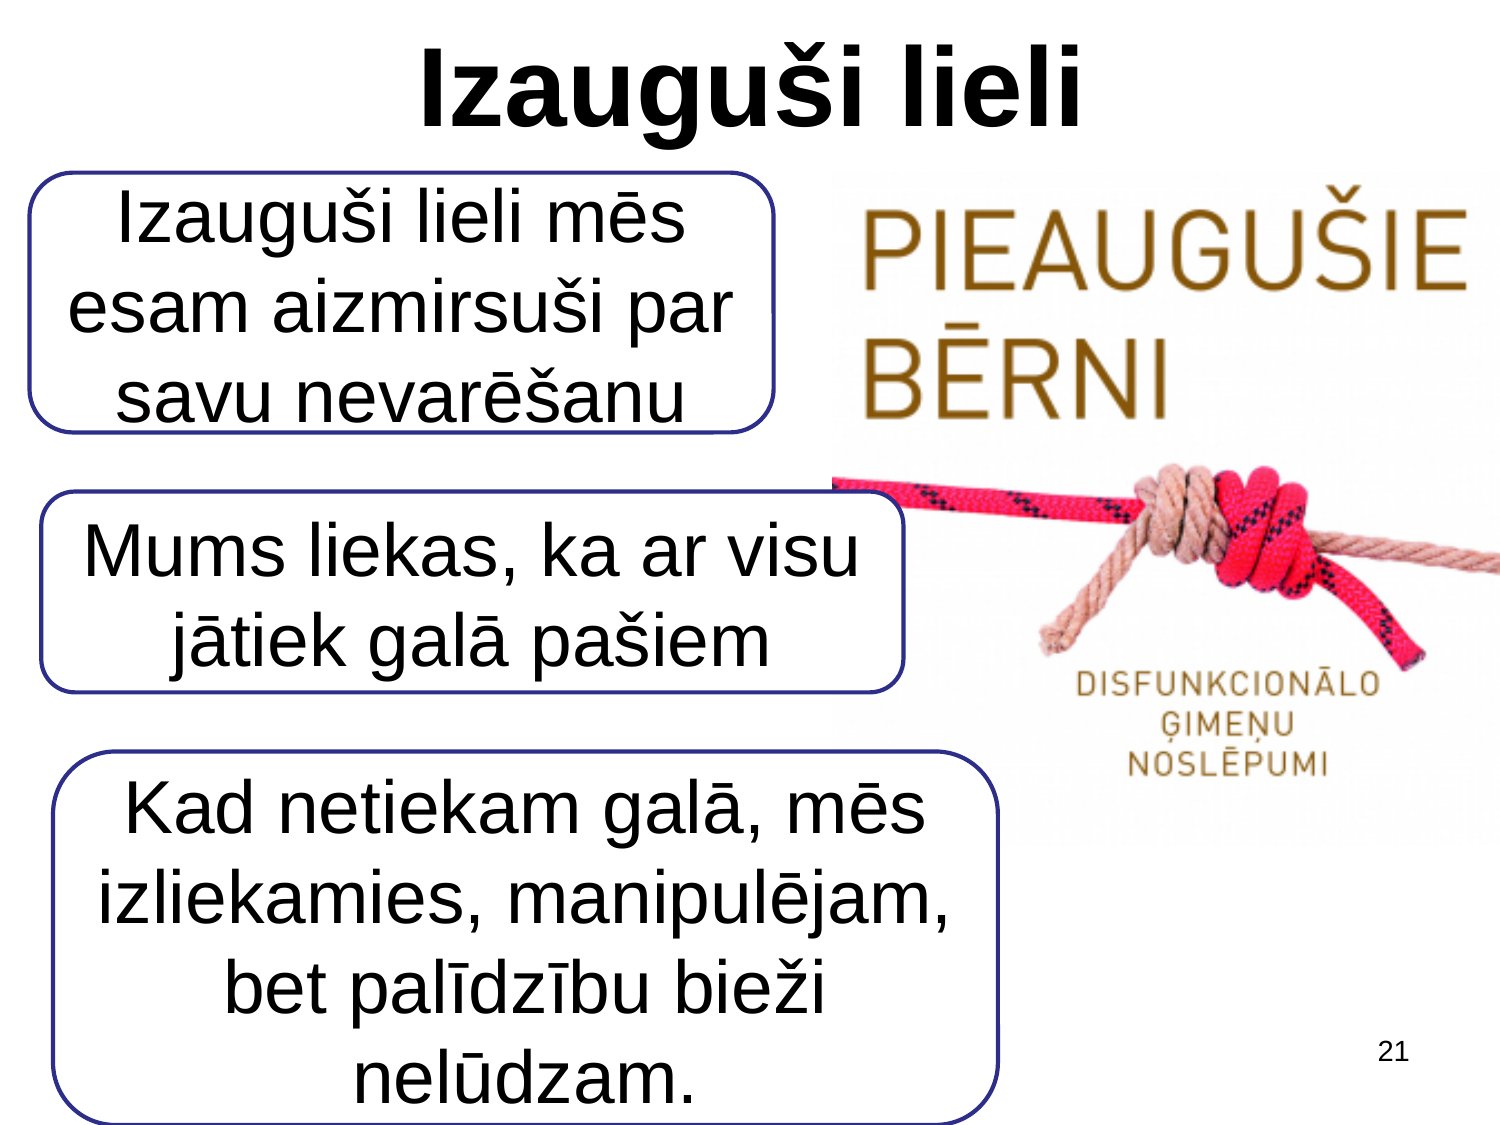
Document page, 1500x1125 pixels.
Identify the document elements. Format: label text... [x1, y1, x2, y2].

text_box Kad netiekam galā, mēs izliekamies, manipulējam, bet palīdzību bieži nelūdzam. [50, 749, 1001, 1125]
title Izauguši lieli [76, 0, 1428, 181]
text_box Mums liekas, ka ar visu jātiek galā pašiem [39, 489, 826, 695]
slide_number 21 [1074, 1024, 1426, 1103]
picture [831, 172, 1500, 847]
text_box Izauguši lieli mēs esam aizmirsuši par savu nevarēšanu [27, 170, 776, 435]
